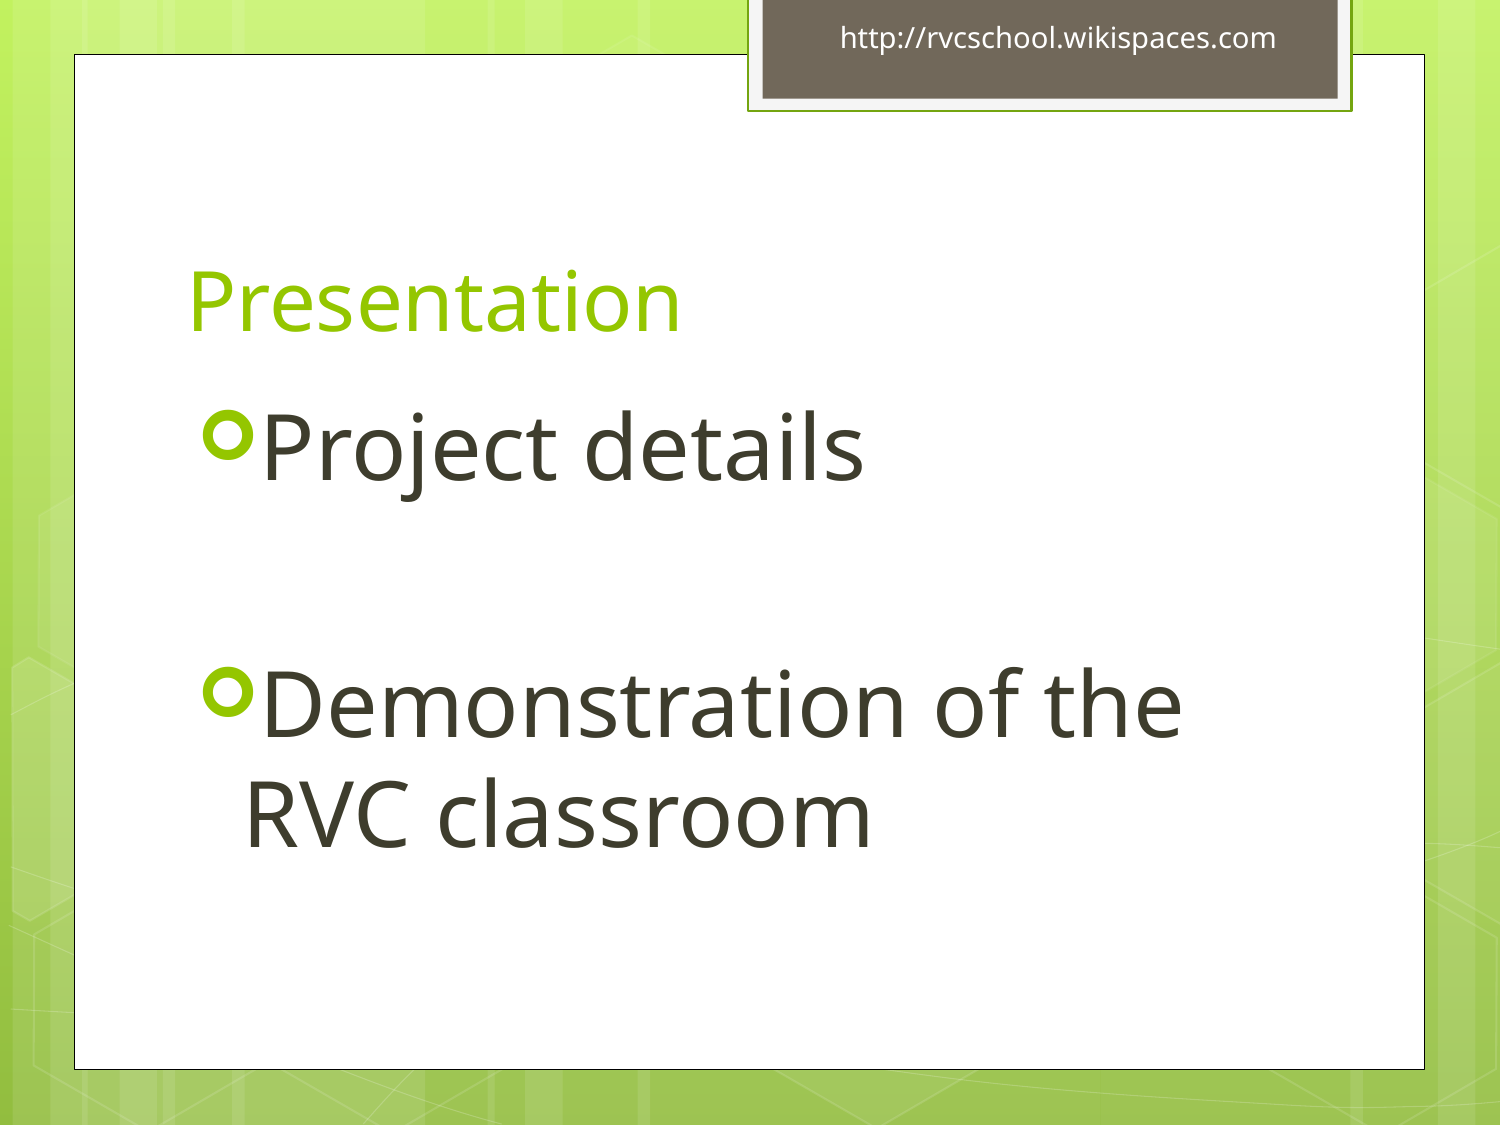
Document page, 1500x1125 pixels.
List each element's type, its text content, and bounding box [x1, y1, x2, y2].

title Presentation [171, 168, 1324, 357]
list Project details Demonstration of the RVC classroom [171, 381, 1283, 957]
text_box http://rvcschool.wikispaces.com [824, 12, 1293, 63]
